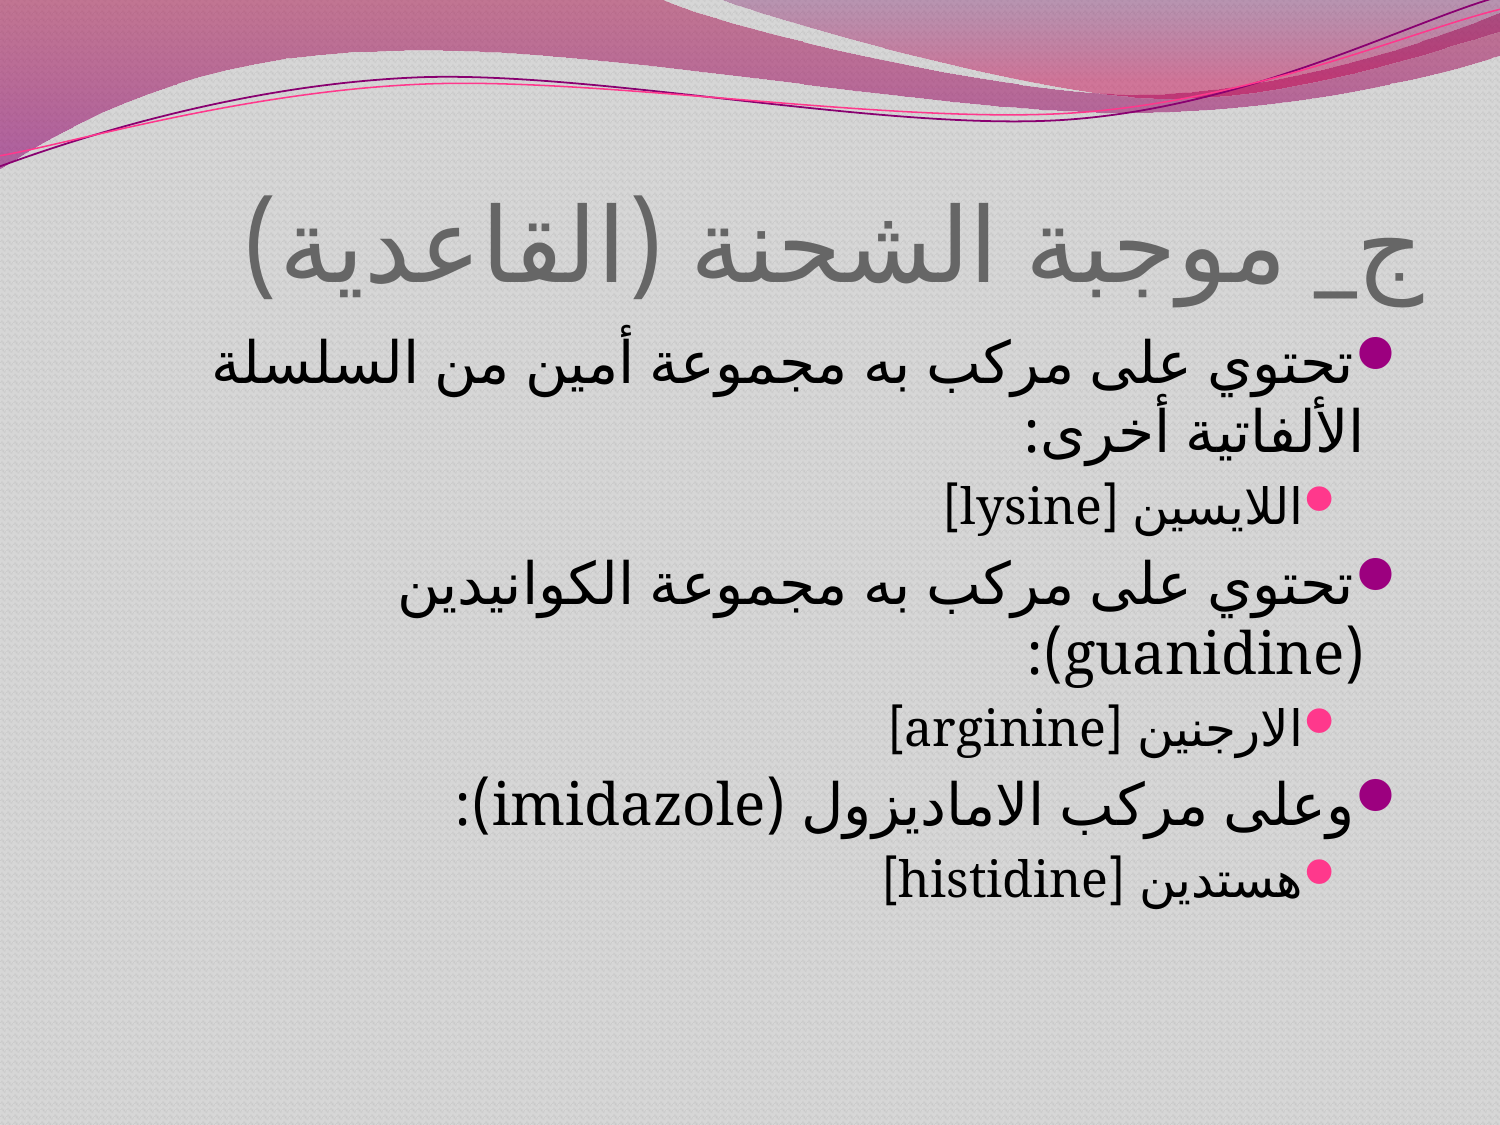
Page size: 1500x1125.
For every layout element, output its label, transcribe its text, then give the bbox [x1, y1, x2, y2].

title ج_ موجبة الشحنة (القاعدية) [75, 115, 1425, 303]
list تحتوي على مركب به مجموعة أمين من السلسلة الألفاتية أخرى: اللايسين [lysine] تحتوي على مركب به مجموعة الكوانيدين (guanidine): الارجنين [arginine] وعلى مركب الاماديزول (imidazole): هستدين [histidine] [75, 317, 1425, 1038]
